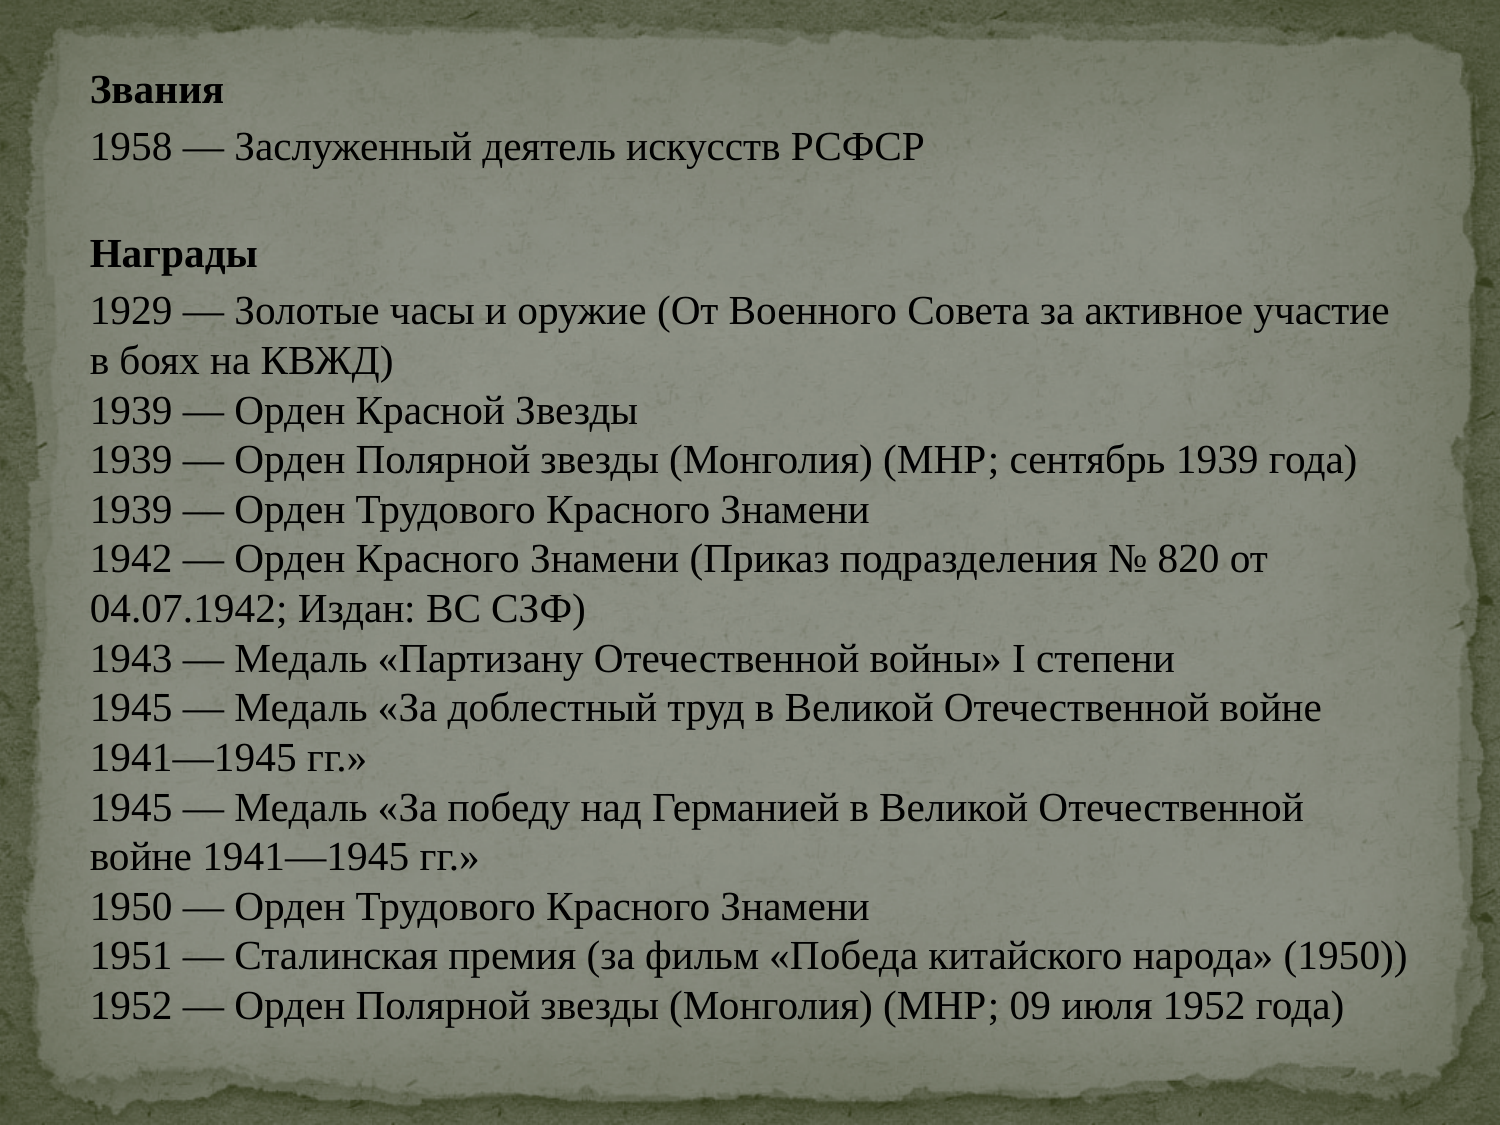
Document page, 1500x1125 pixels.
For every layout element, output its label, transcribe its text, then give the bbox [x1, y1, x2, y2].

list Звания 1958 — Заслуженный деятель искусств РСФСР Награды 1929 — Золотые часы и оружие (От Военного Совета за активное участие в боях на КВЖД) 1939 — Орден Красной Звезды 1939 — Орден Полярной звезды (Монголия) (МНР; сентябрь 1939 года) 1939 — Орден Трудового Красного Знамени 1942 — Орден Красного Знамени (Приказ подразделения № 820 от 04.07.1942; Издан: ВС СЗФ) 1943 — Медаль «Партизану Отечественной войны» I степени 1945 — Медаль «За доблестный труд в Великой Отечественной войне 1941—1945 гг.» 1945 — Медаль «За победу над Германией в Великой Отечественной войне 1941—1945 гг.» 1950 — Орден Трудового Красного Знамени 1951 — Сталинская премия (за фильм «Победа китайского народа» (1950)) 1952 — Орден Полярной звезды (Монголия) (МНР; 09 июля 1952 года) [75, 54, 1425, 1094]
